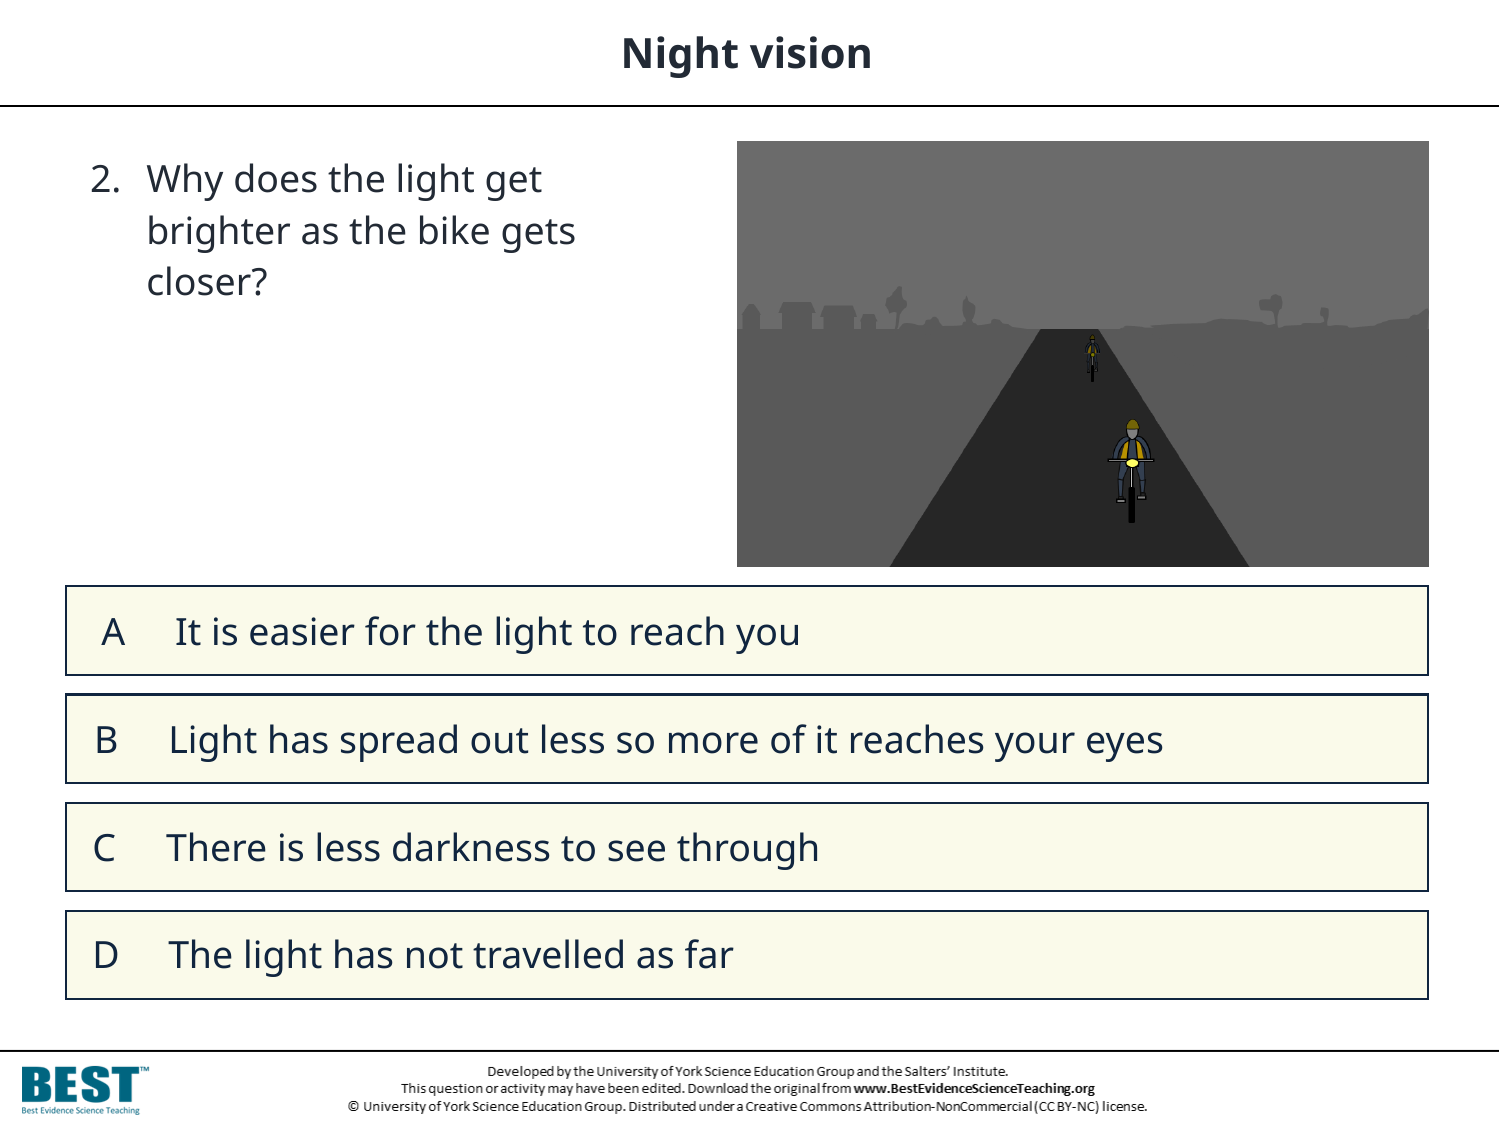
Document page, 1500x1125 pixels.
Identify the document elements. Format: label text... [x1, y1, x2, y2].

picture [0, 105, 1500, 1125]
text_box Night vision [23, 4, 1471, 99]
